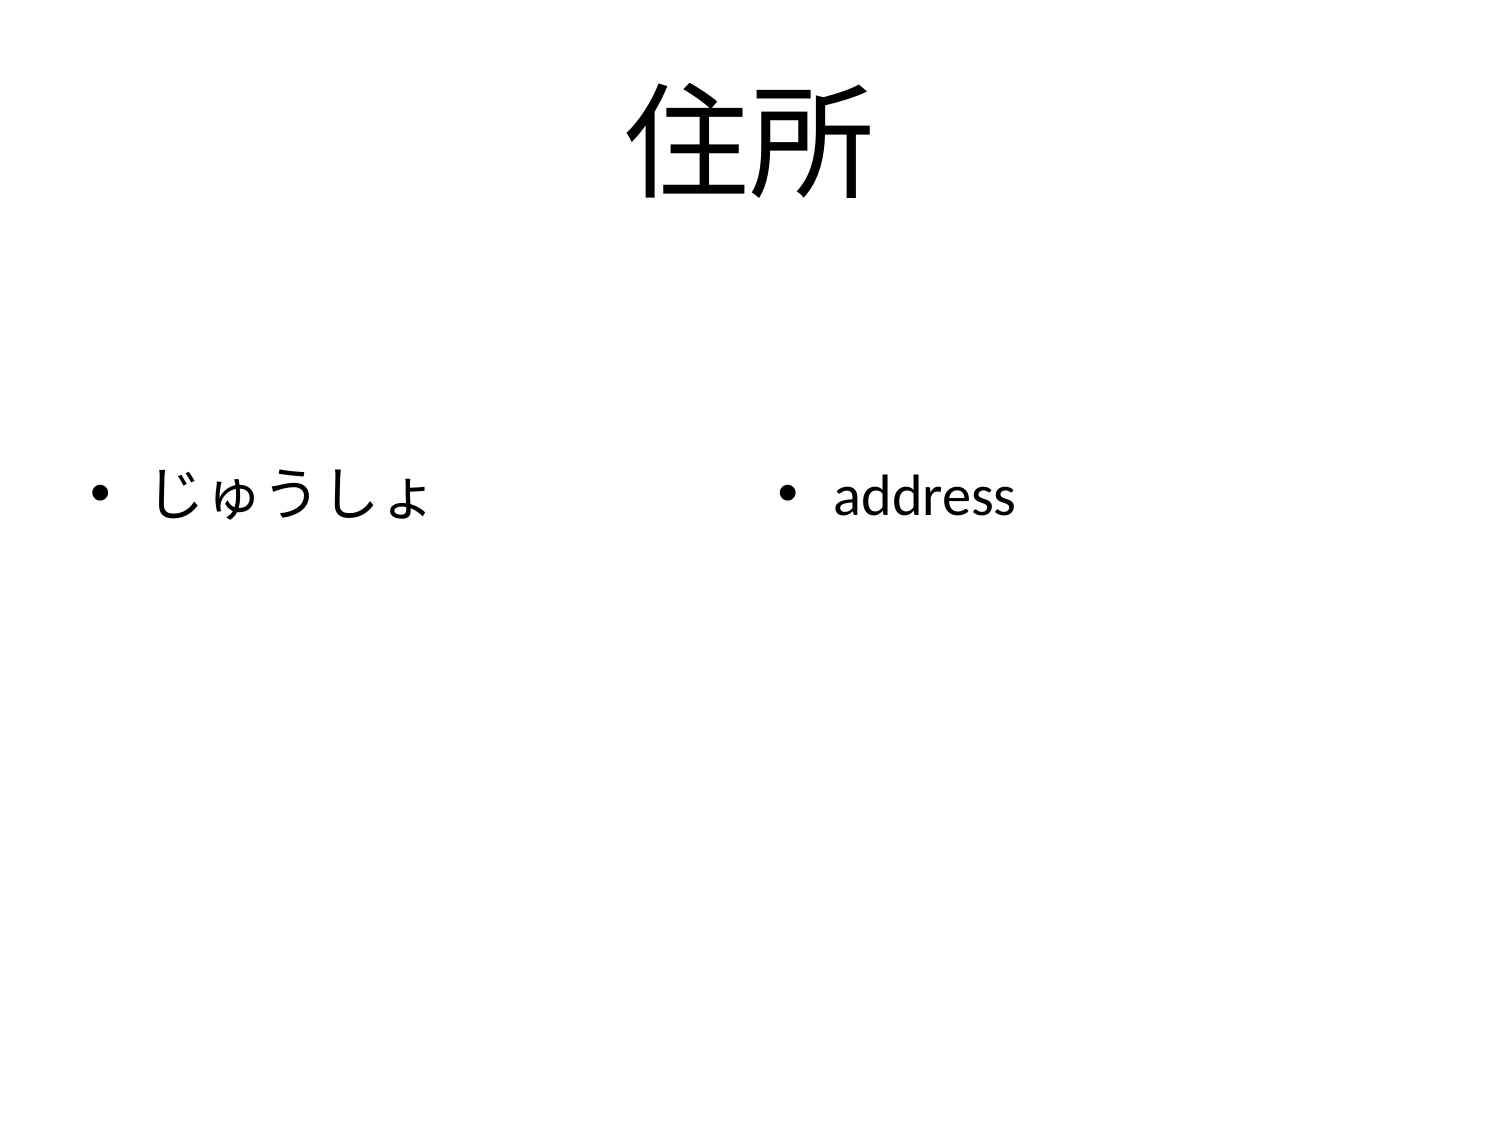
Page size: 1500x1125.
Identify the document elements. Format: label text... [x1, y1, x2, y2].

title 住所 [74, 44, 1426, 233]
list address [762, 449, 1426, 1006]
list じゅうしょ [74, 449, 738, 1006]
